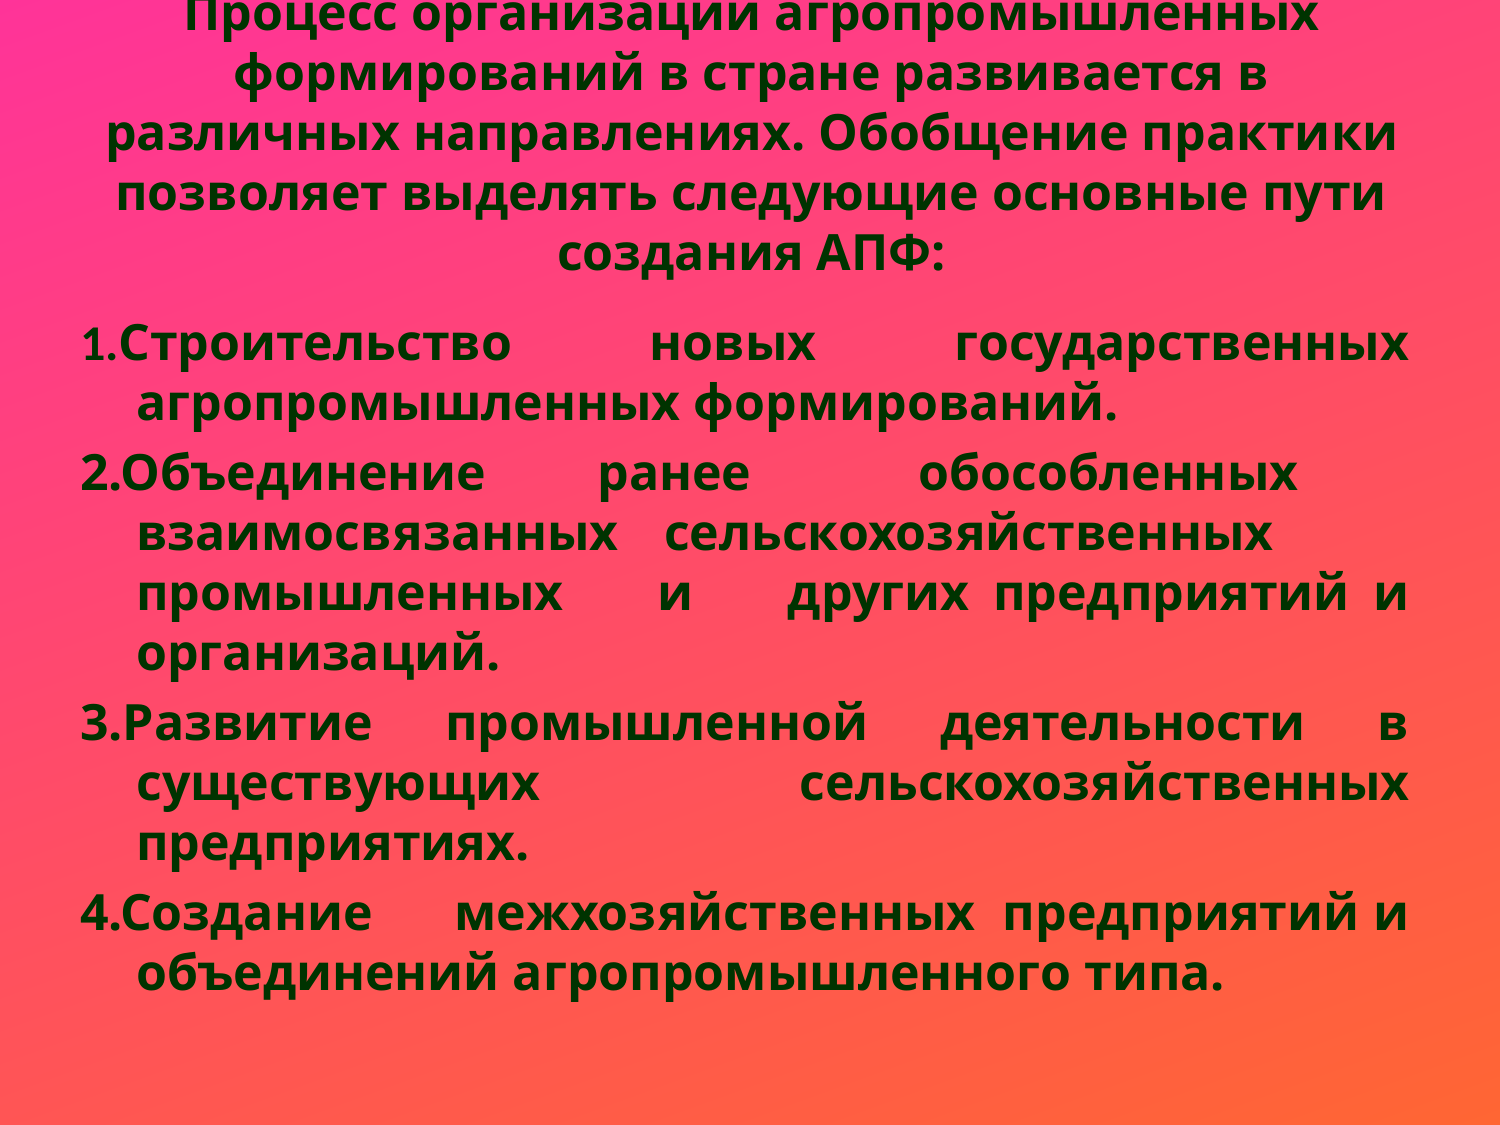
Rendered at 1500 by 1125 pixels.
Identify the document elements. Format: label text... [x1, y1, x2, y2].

list 1.Строительство новых государственных агропромышленных формирований. 2.Объединение ранее обособленных взаимосвязанных сельскохозяйственных промышленных и других предприятий и организаций. 3.Развитие промышленной деятельности в существующих сельскохозяйственных предприятиях. 4.Создание межхозяйственных предприятий и объединений агропромышленного типа. [64, 302, 1425, 1005]
title Процесс организации агропромышленных формирований в стране развивается в различных направлениях. Обобщение практики позволяет выделять следующие основные пути создания АПФ: [76, 66, 1427, 254]
